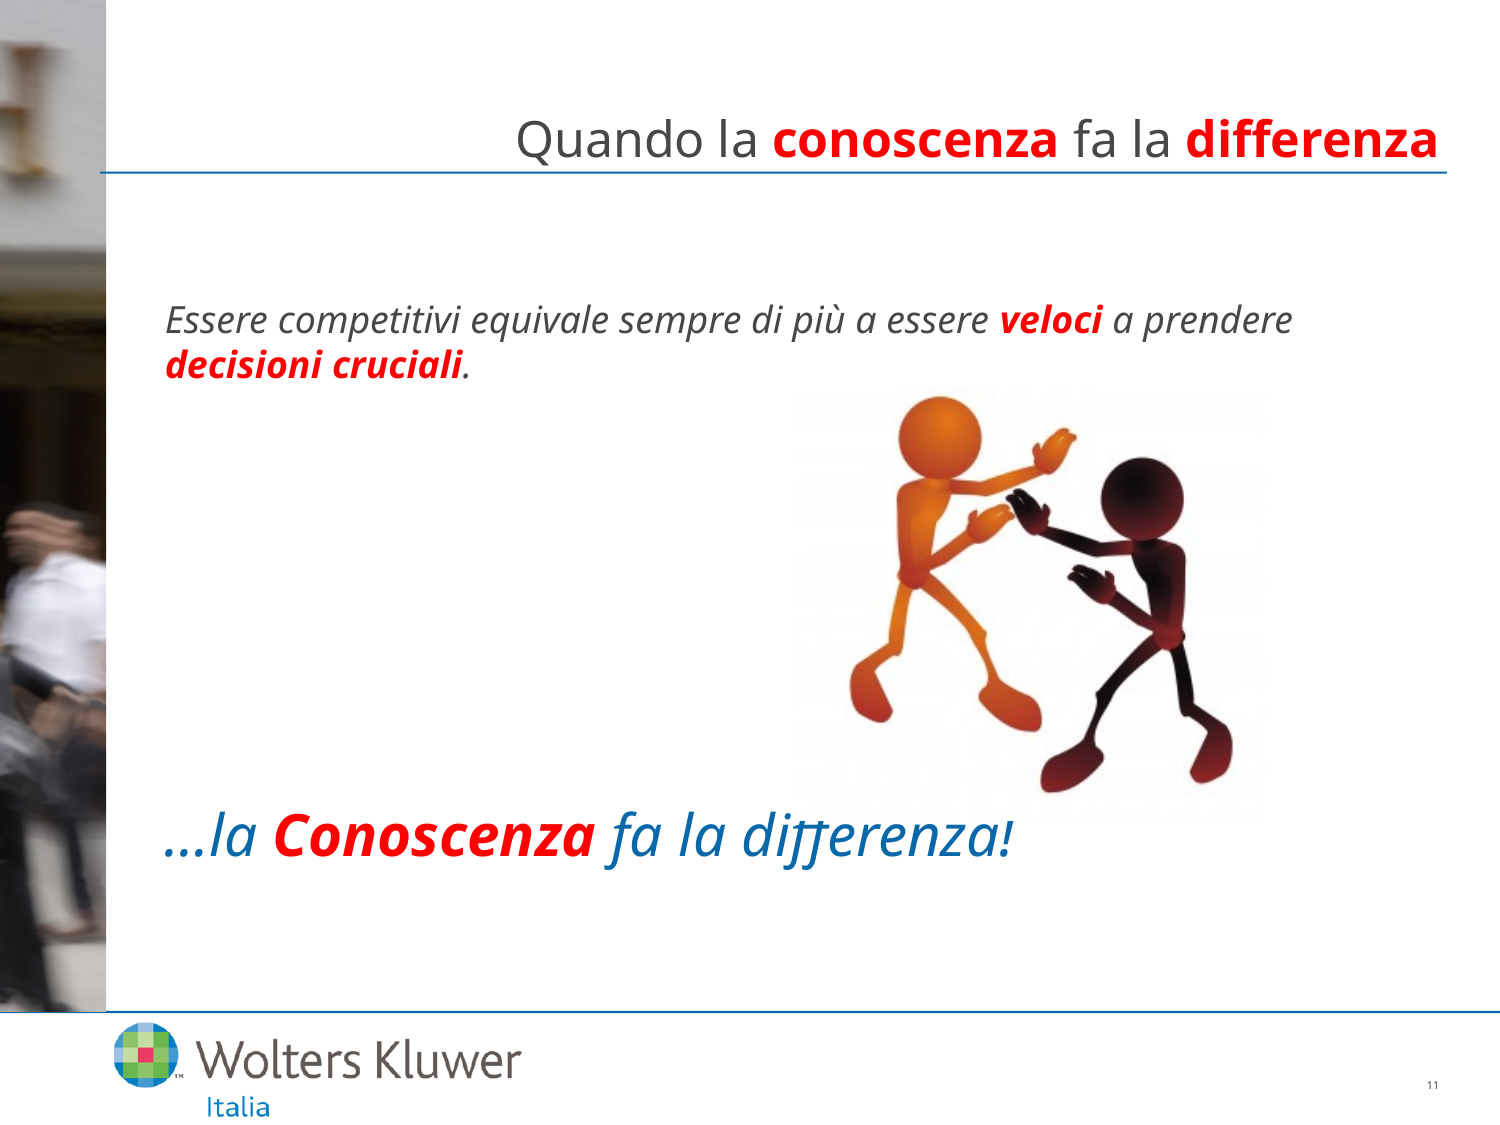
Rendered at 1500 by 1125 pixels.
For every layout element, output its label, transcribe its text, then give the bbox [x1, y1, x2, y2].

picture [108, 1018, 528, 1122]
title Quando la conoscenza fa la differenza [149, 99, 1455, 176]
picture [792, 389, 1266, 821]
picture [0, 0, 107, 1012]
slide_number 11 [1374, 1059, 1455, 1098]
list Essere competitivi equivale sempre di più a essere veloci a prendere decisioni cruciali. …la Conoscenza fa la differenza! [149, 224, 1455, 953]
